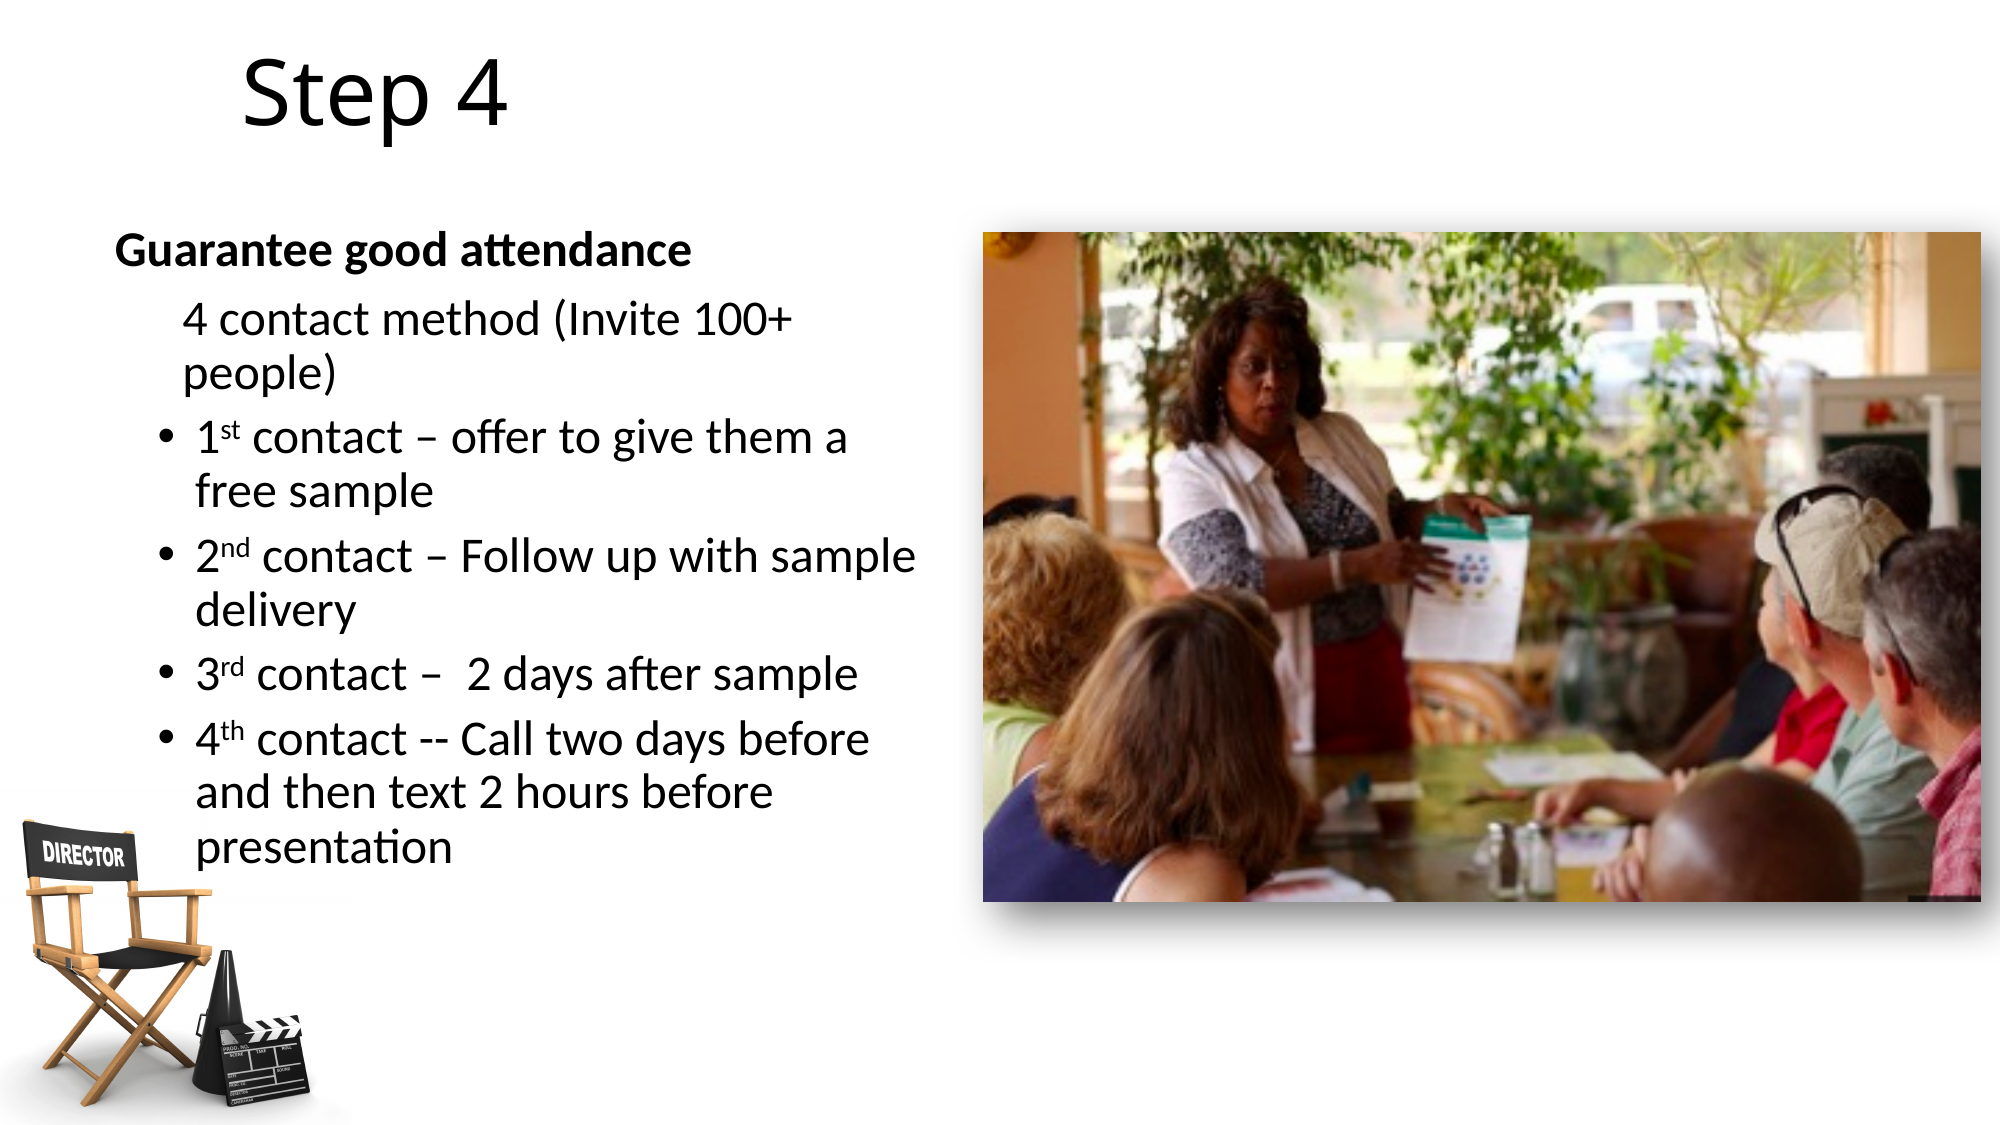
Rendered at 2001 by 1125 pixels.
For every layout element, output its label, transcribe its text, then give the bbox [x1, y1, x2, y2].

list Guarantee good attendance [99, 180, 984, 285]
picture [0, 788, 353, 1125]
list 4 contact method (Invite 100+ people) 1st contact – offer to give them a free sample 2nd contact – Follow up with sample delivery 3rd contact – 2 days after sample 4th contact -- Call two days before and then text 2 hours before presentation [67, 285, 952, 934]
title Step 4 [226, 2, 1507, 190]
picture [983, 232, 1981, 902]
